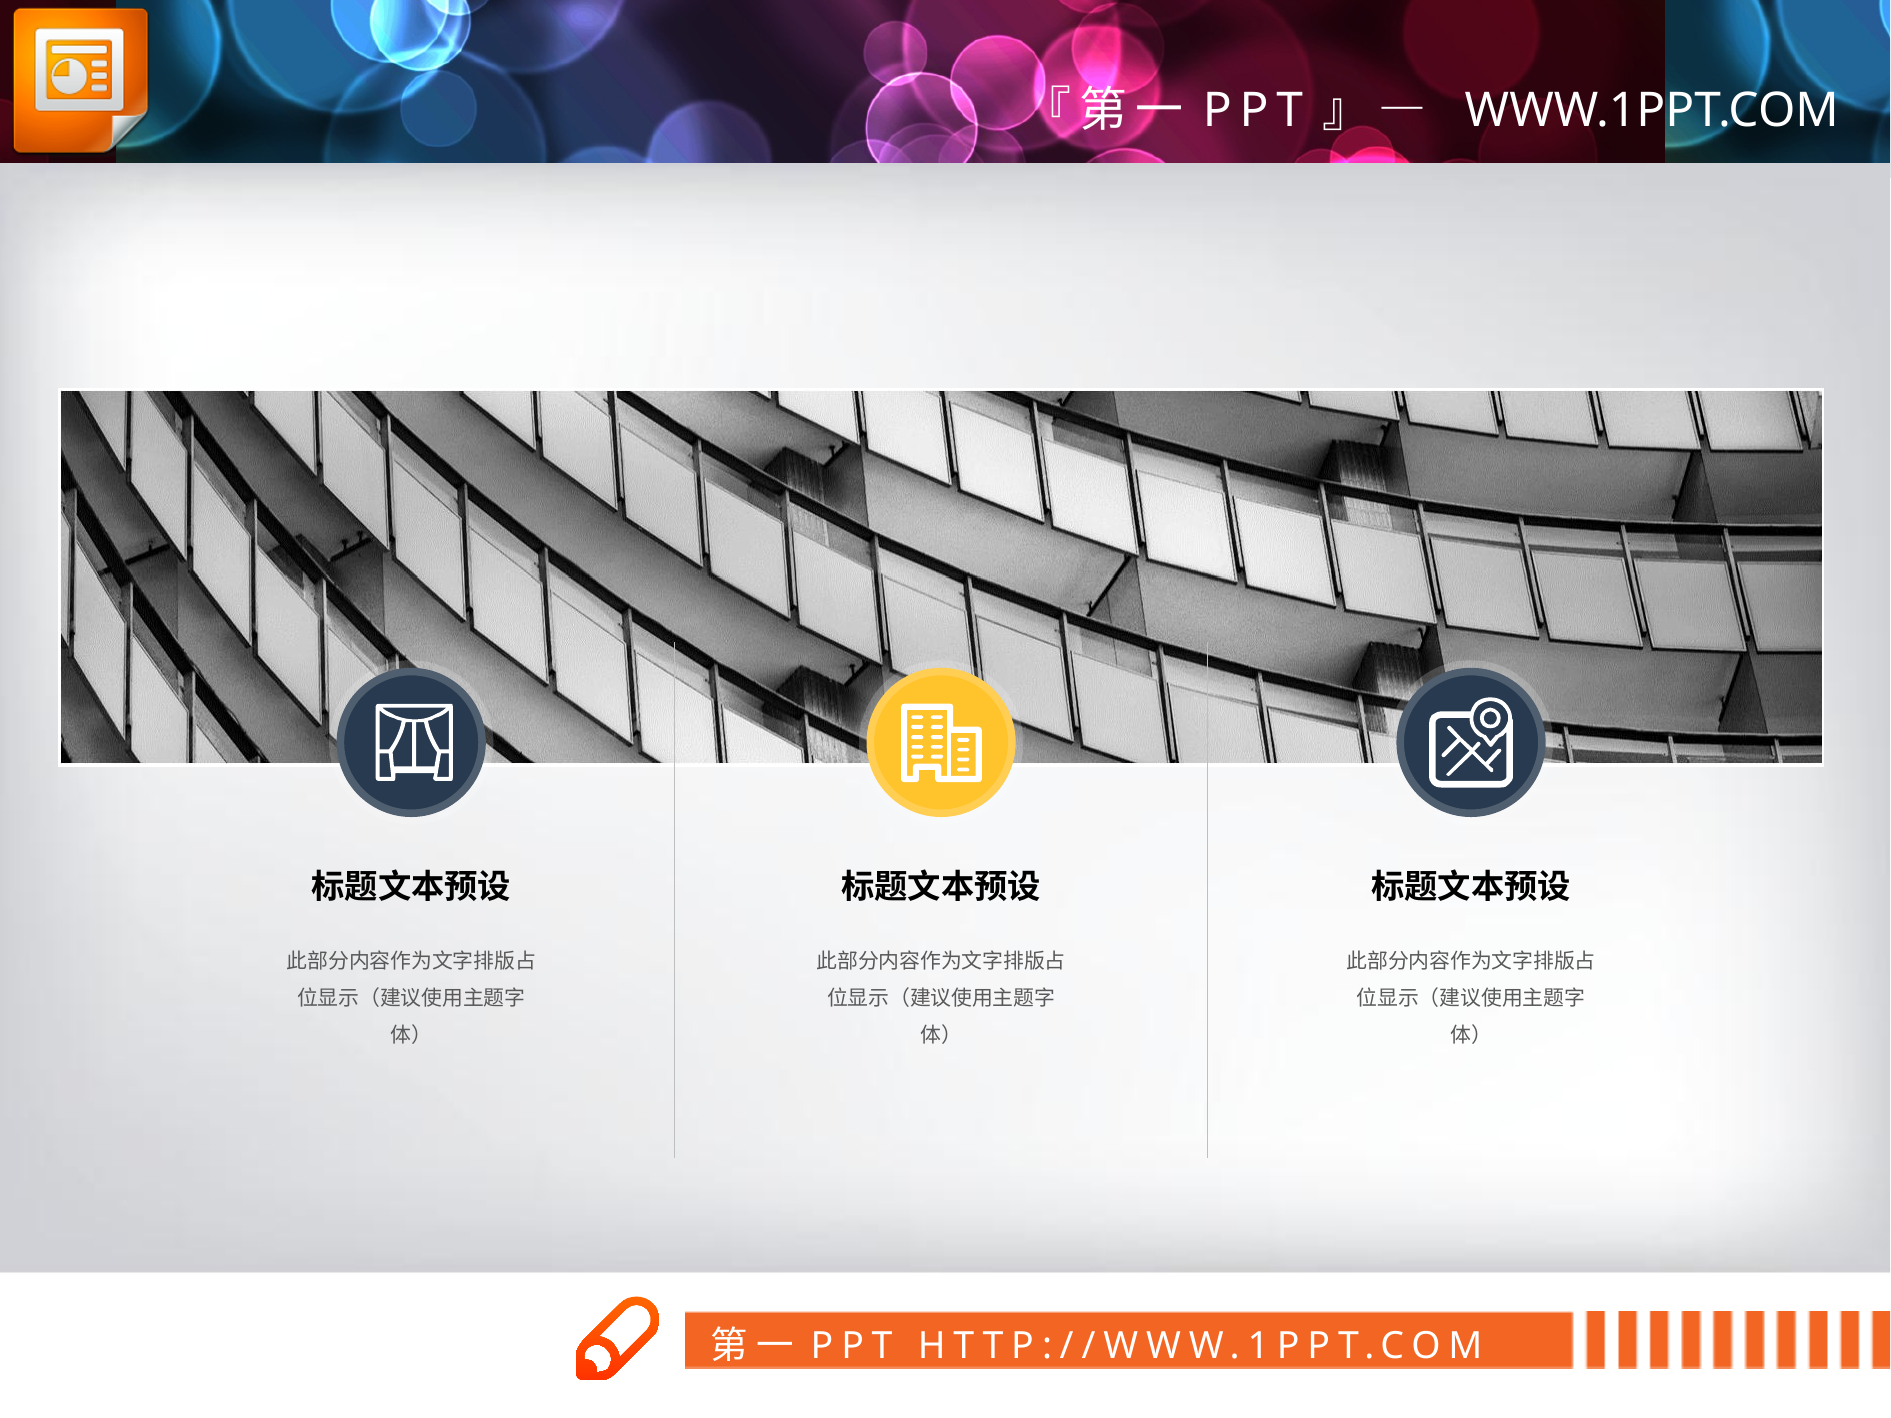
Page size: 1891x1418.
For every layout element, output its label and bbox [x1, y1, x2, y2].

picture [685, 1311, 1891, 1369]
text_box [268, 667, 554, 1015]
text_box [59, 389, 1824, 766]
text_box [798, 667, 1084, 1015]
text_box [1328, 667, 1614, 1015]
picture [0, 0, 1891, 1275]
